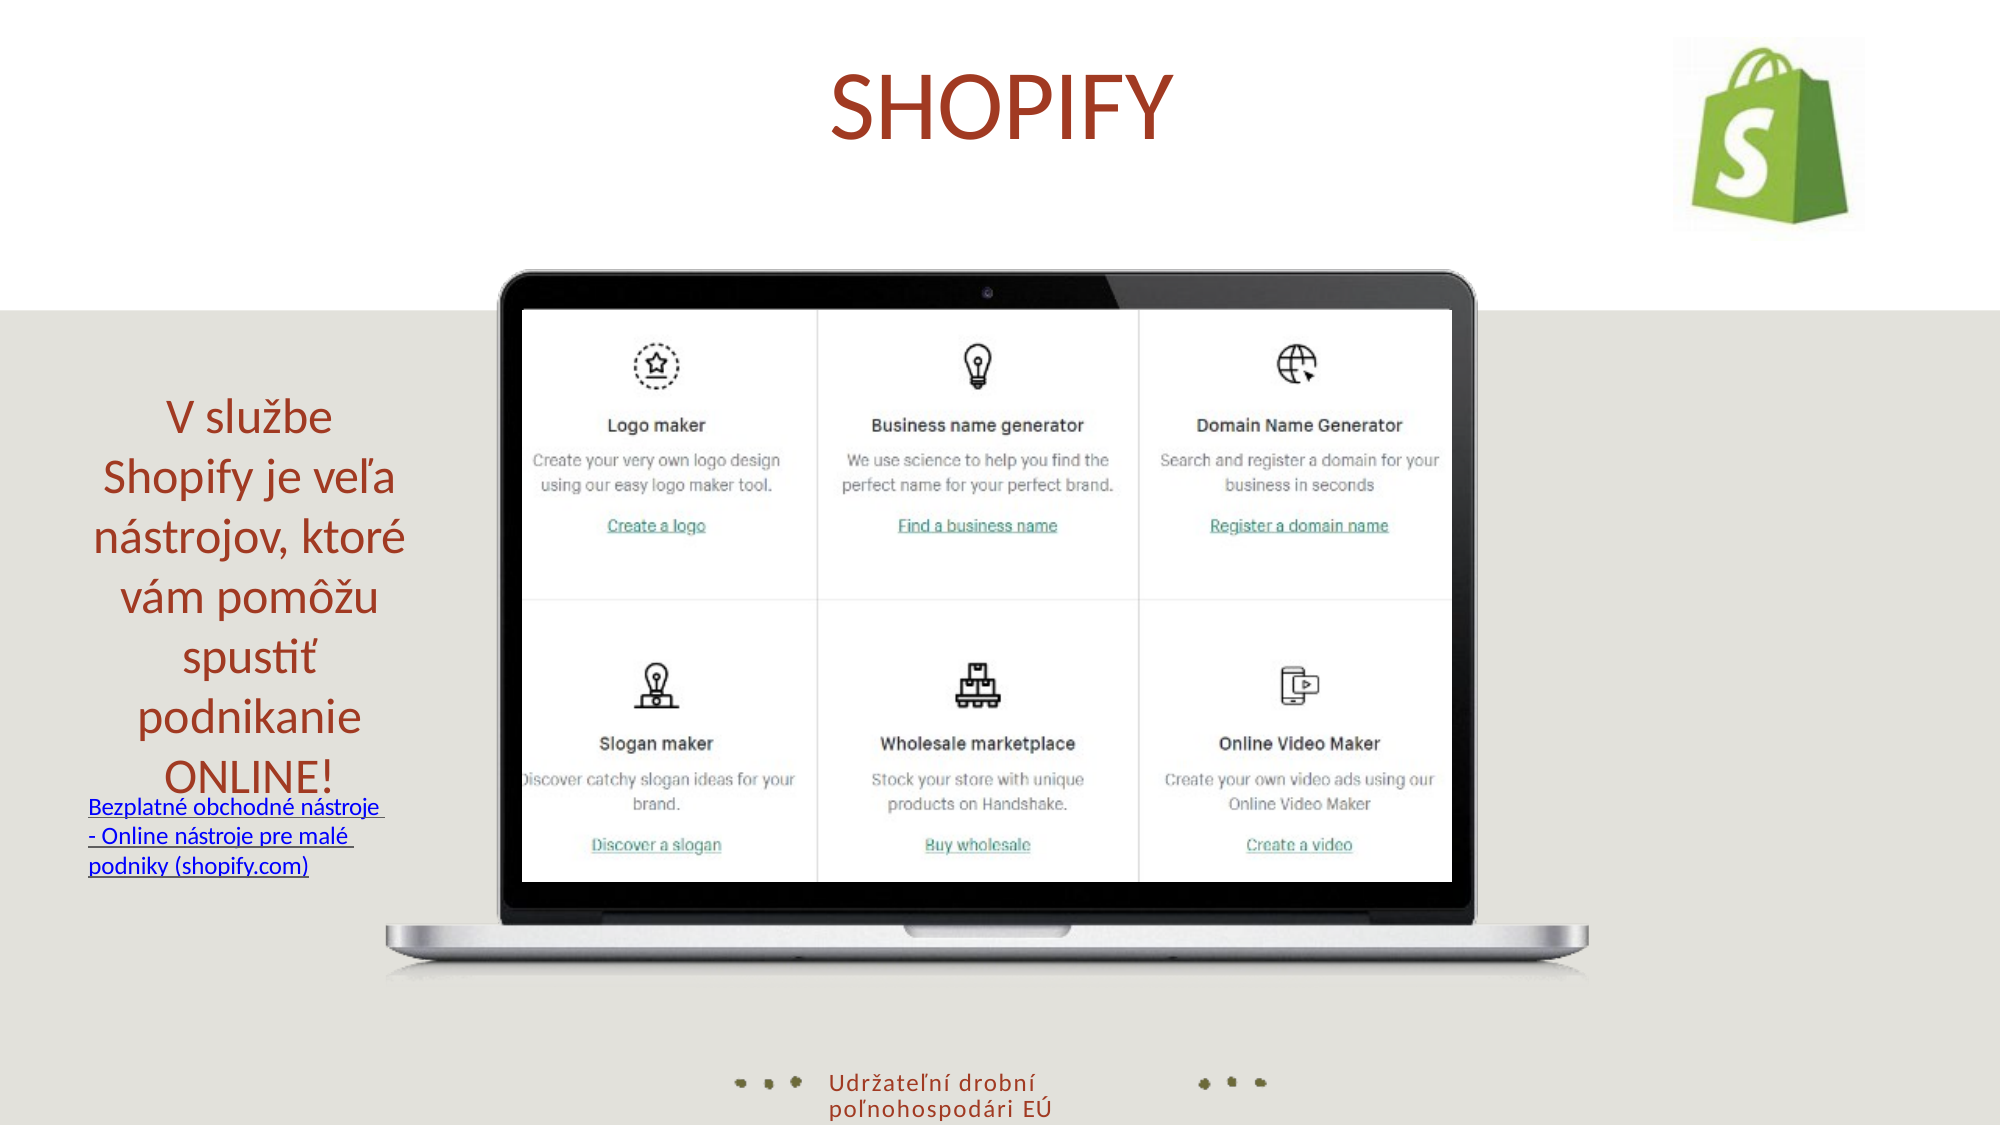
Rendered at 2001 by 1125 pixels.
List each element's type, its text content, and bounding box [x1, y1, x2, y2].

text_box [0, 237, 2000, 1125]
picture [1673, 37, 1865, 242]
title SHOPIFY [827, 37, 1178, 228]
